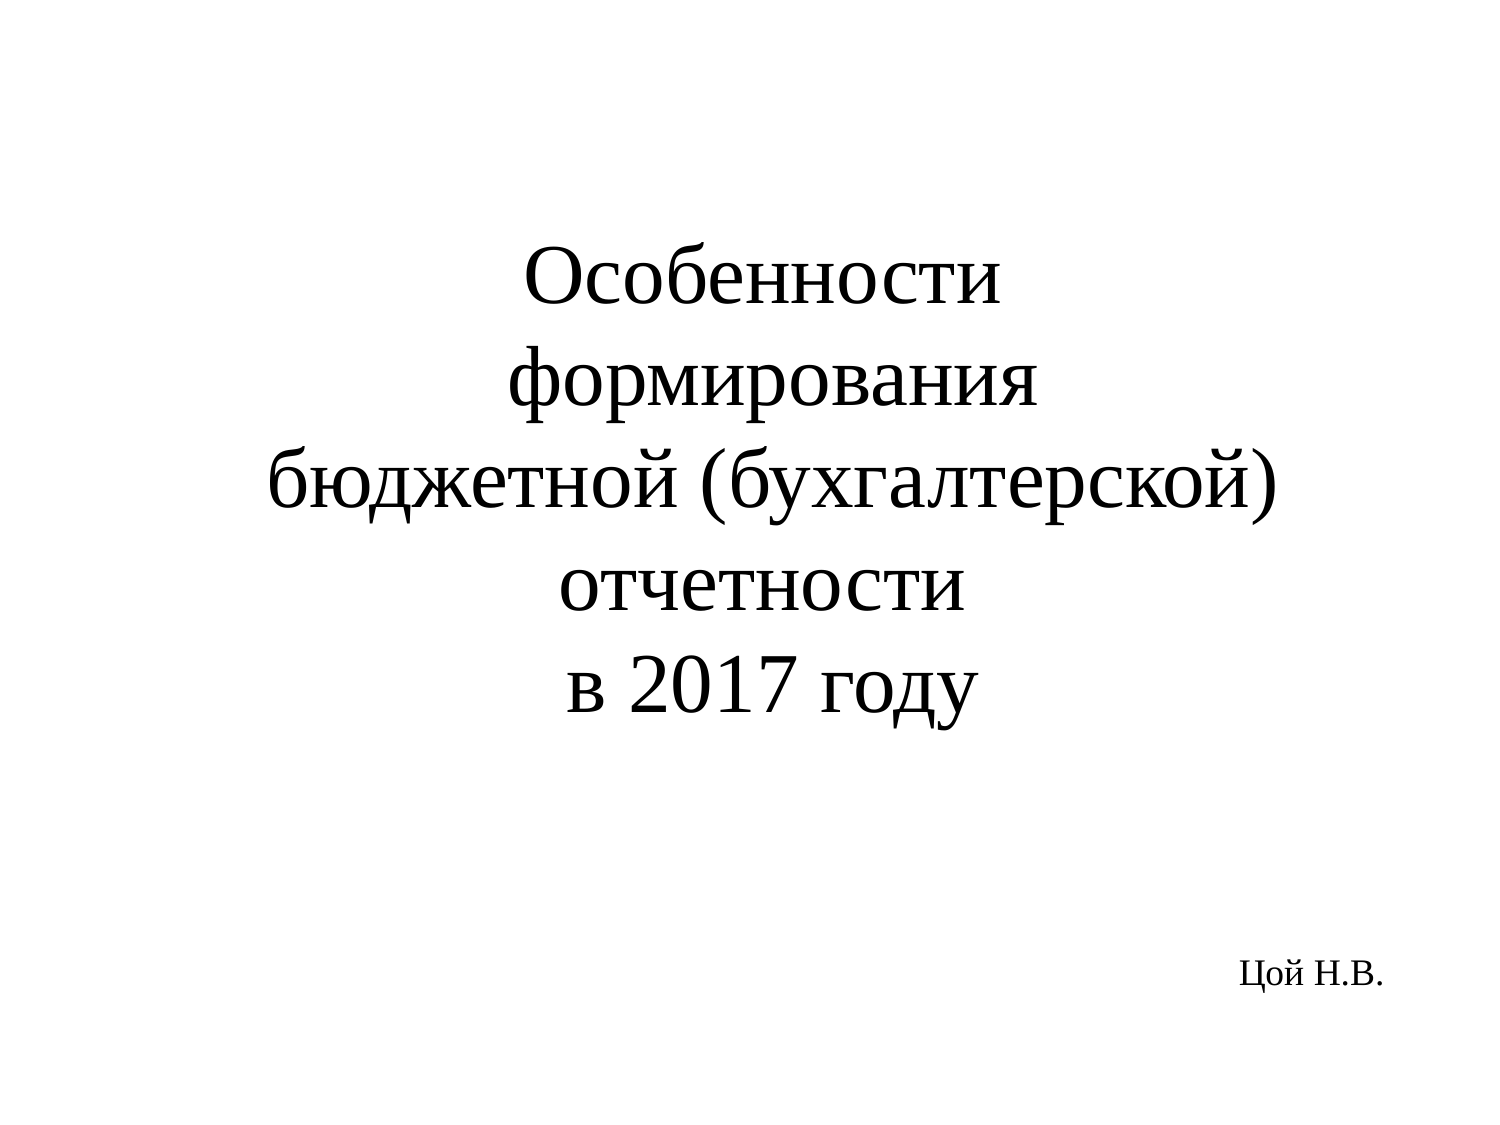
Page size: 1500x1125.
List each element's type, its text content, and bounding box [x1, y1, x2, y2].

title Особенности формирования бюджетной (бухгалтерской) отчетности в 2017 году [135, 208, 1411, 740]
text_box Цой Н.В. [986, 940, 1412, 1001]
